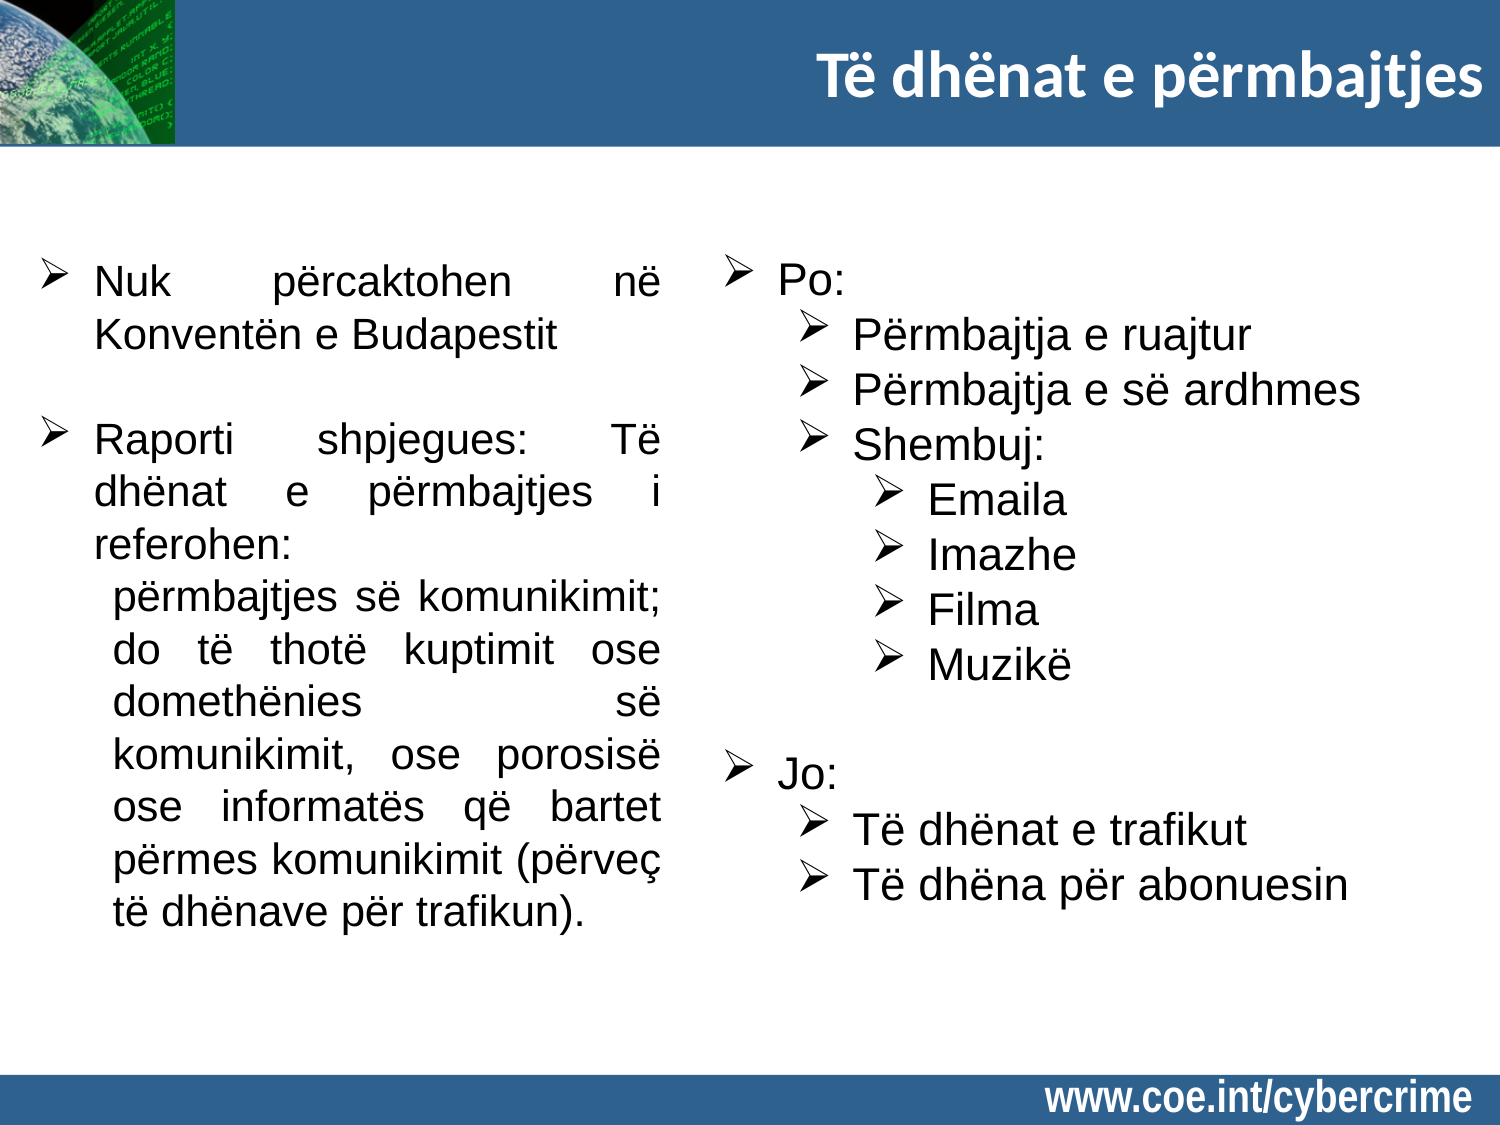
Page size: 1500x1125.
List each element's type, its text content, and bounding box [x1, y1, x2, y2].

text_box Nuk përcaktohen në Konventën e Budapestit Raporti shpjegues: Të dhënat e përmbajtjes i referohen: përmbajtjes së komunikimit; do të thotë kuptimit ose domethënies së komunikimit, ose porosisë ose informatës që bartet përmes komunikimit (përveç të dhënave për trafikun). [22, 245, 677, 943]
text_box [0, 1073, 1030, 1125]
picture [0, 0, 175, 144]
text_box Po: Përmbajtja e ruajtur Përmbajtja e së ardhmes Shembuj: Emaila Imazhe Filma Muzikë Jo: Të dhënat e trafikut Të dhëna për abonuesin [706, 242, 1465, 917]
text_box Të dhënat e përmbajtjes [177, 0, 1500, 149]
text_box www.coe.int/cybercrime [1030, 1059, 1500, 1125]
